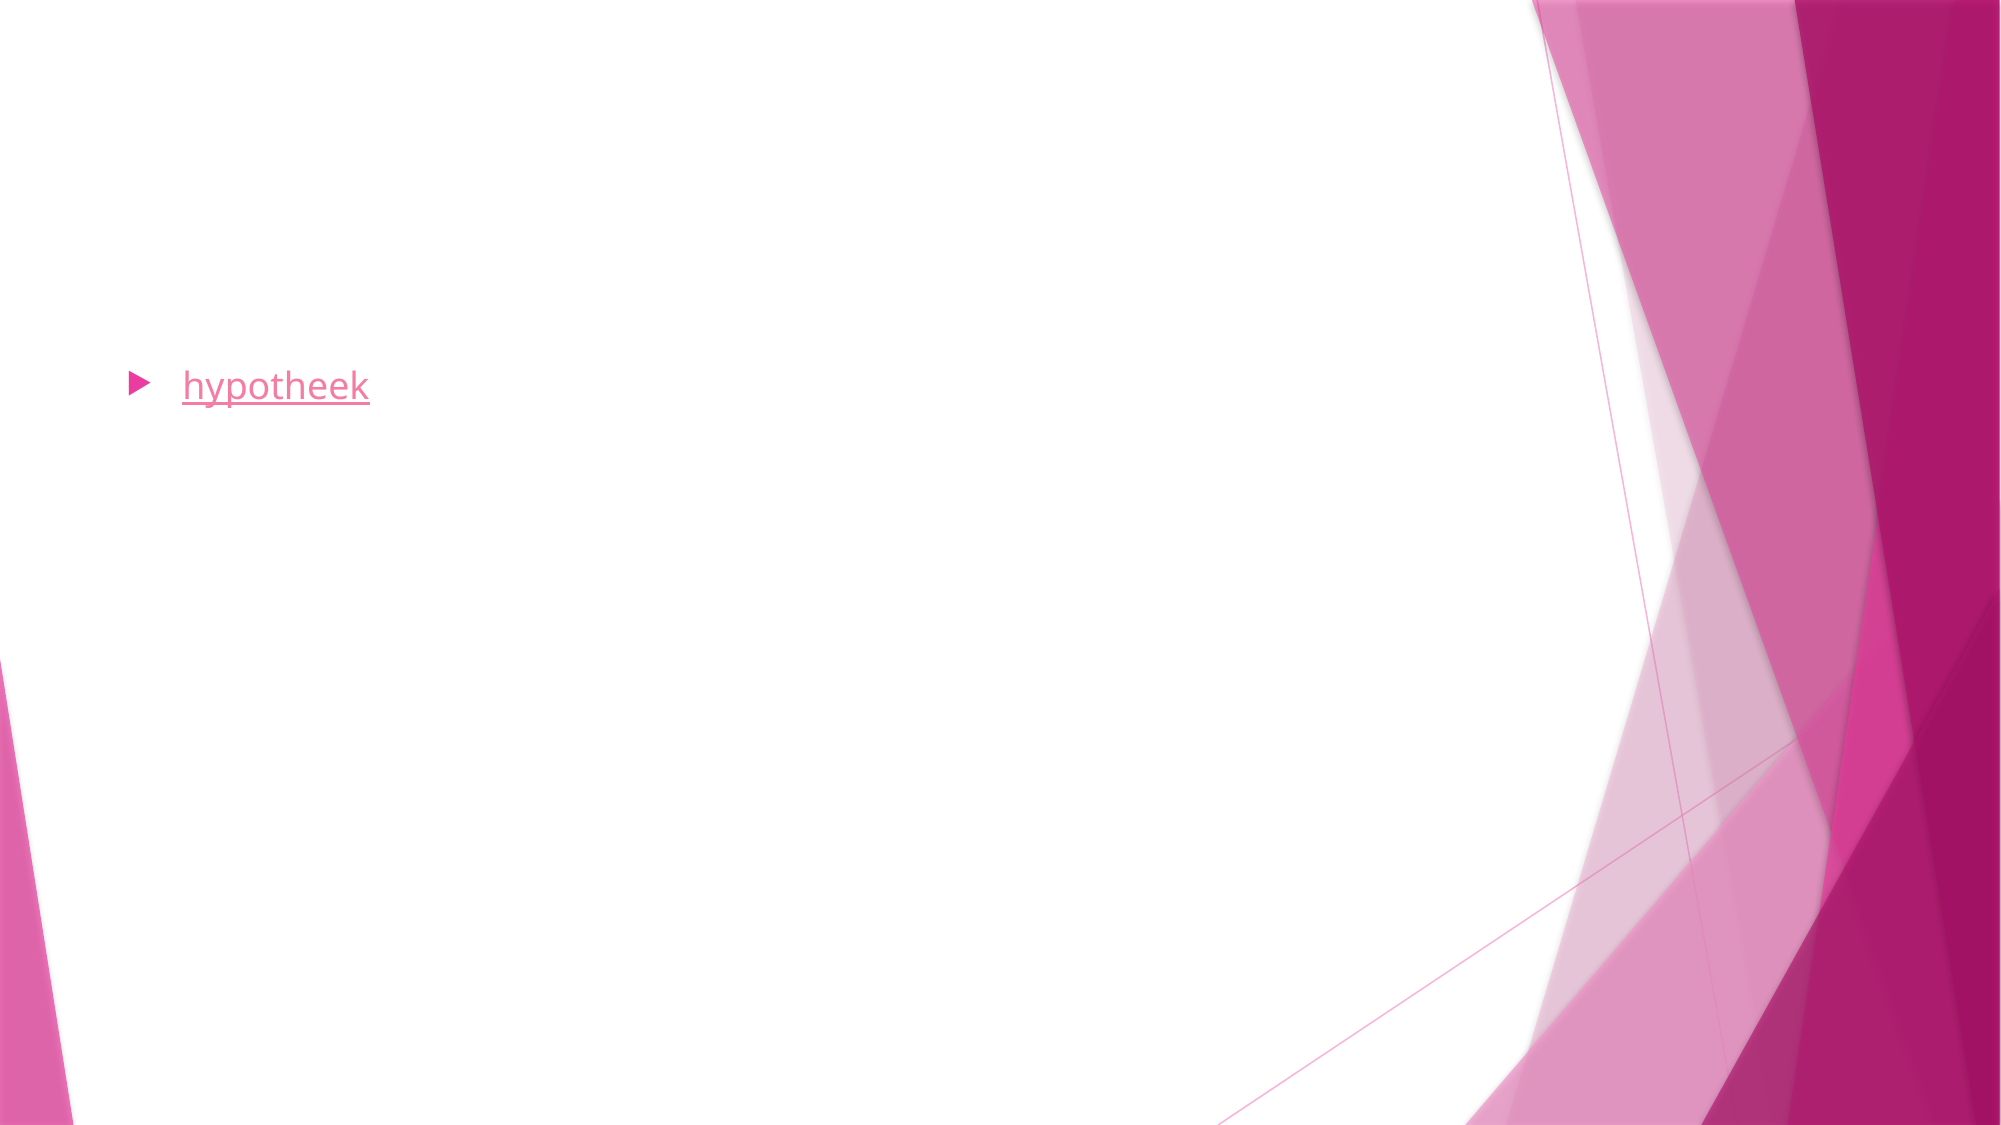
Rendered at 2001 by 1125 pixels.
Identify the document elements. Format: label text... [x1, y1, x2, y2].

list hypotheek [111, 354, 1522, 992]
